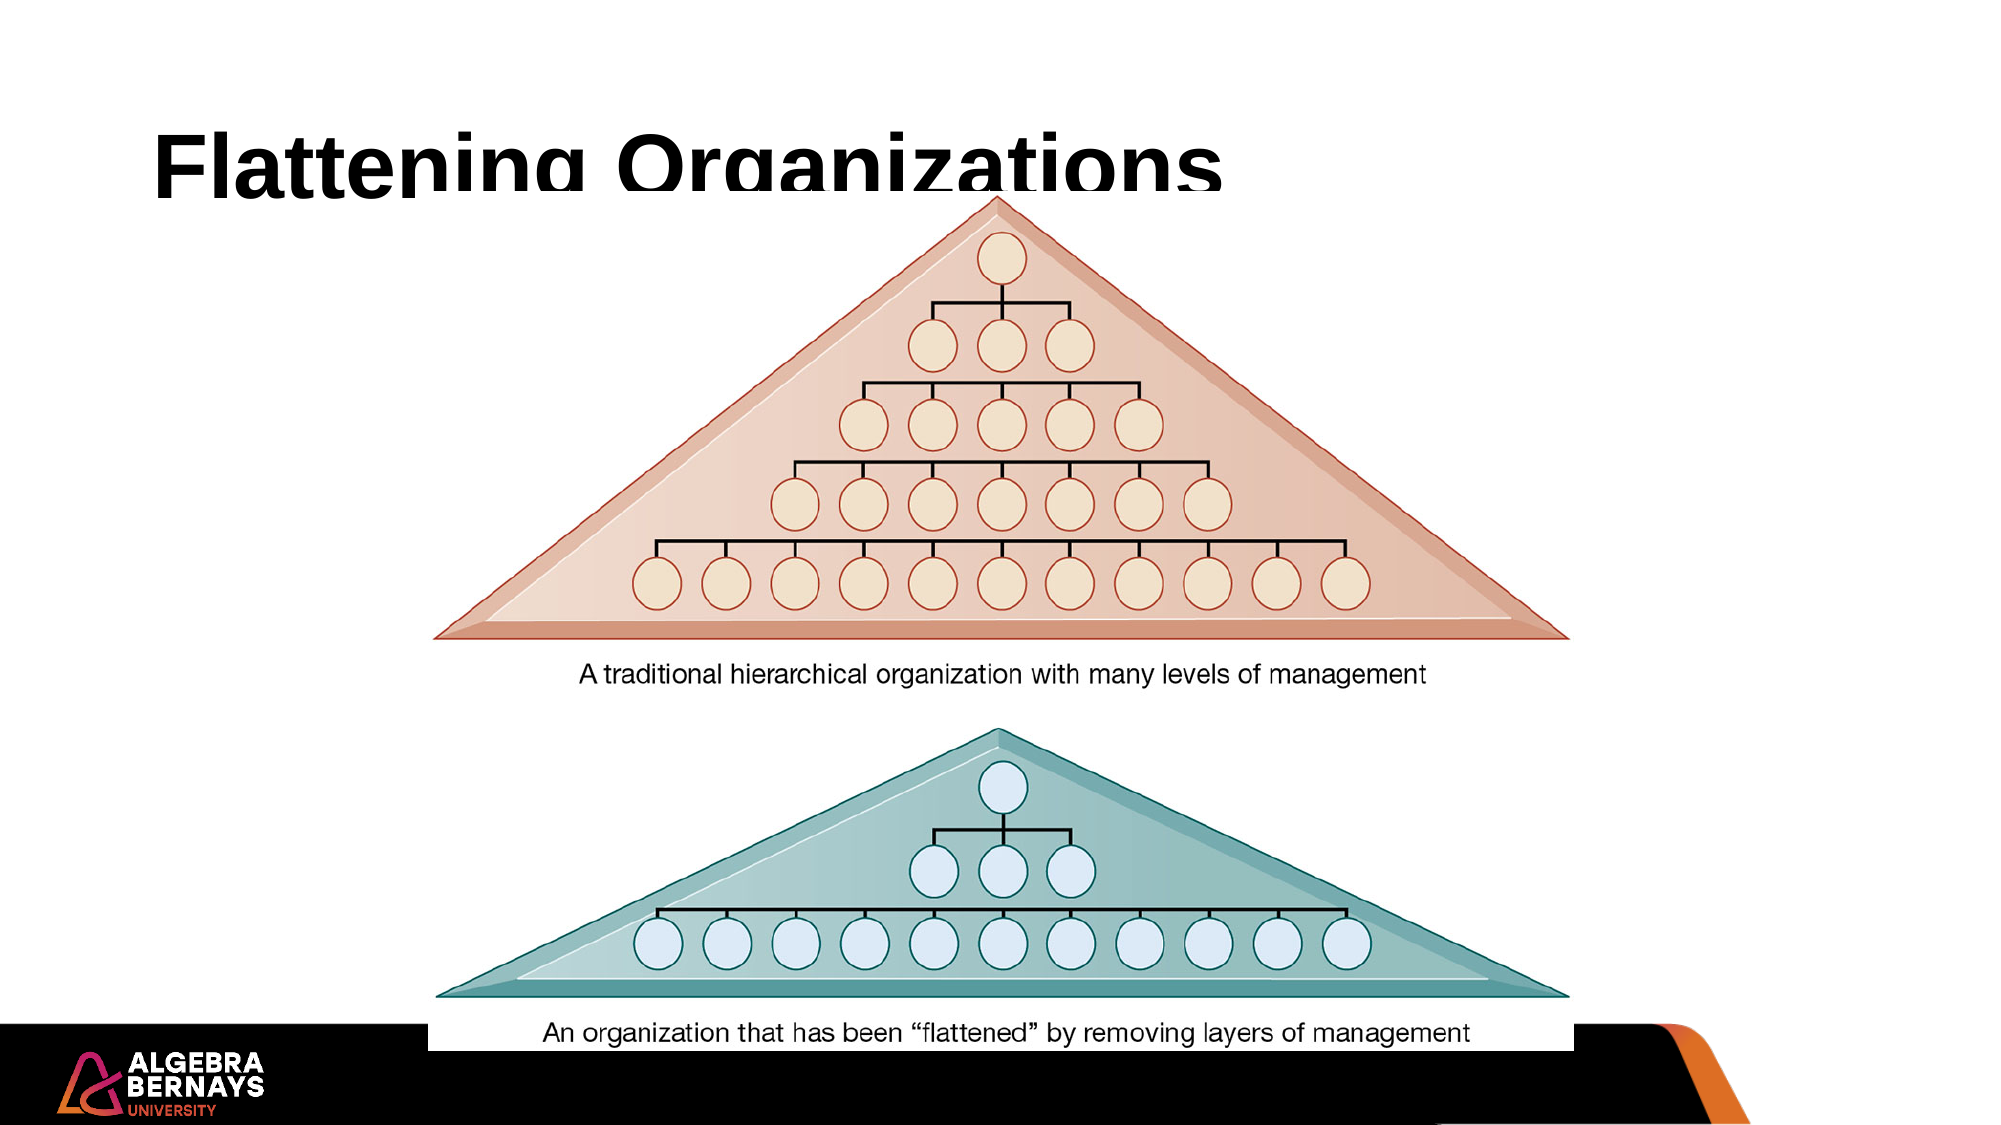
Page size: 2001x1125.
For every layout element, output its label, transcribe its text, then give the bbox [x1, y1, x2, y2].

picture [0, 191, 1958, 1125]
title Flattening Organizations [137, 67, 1863, 271]
